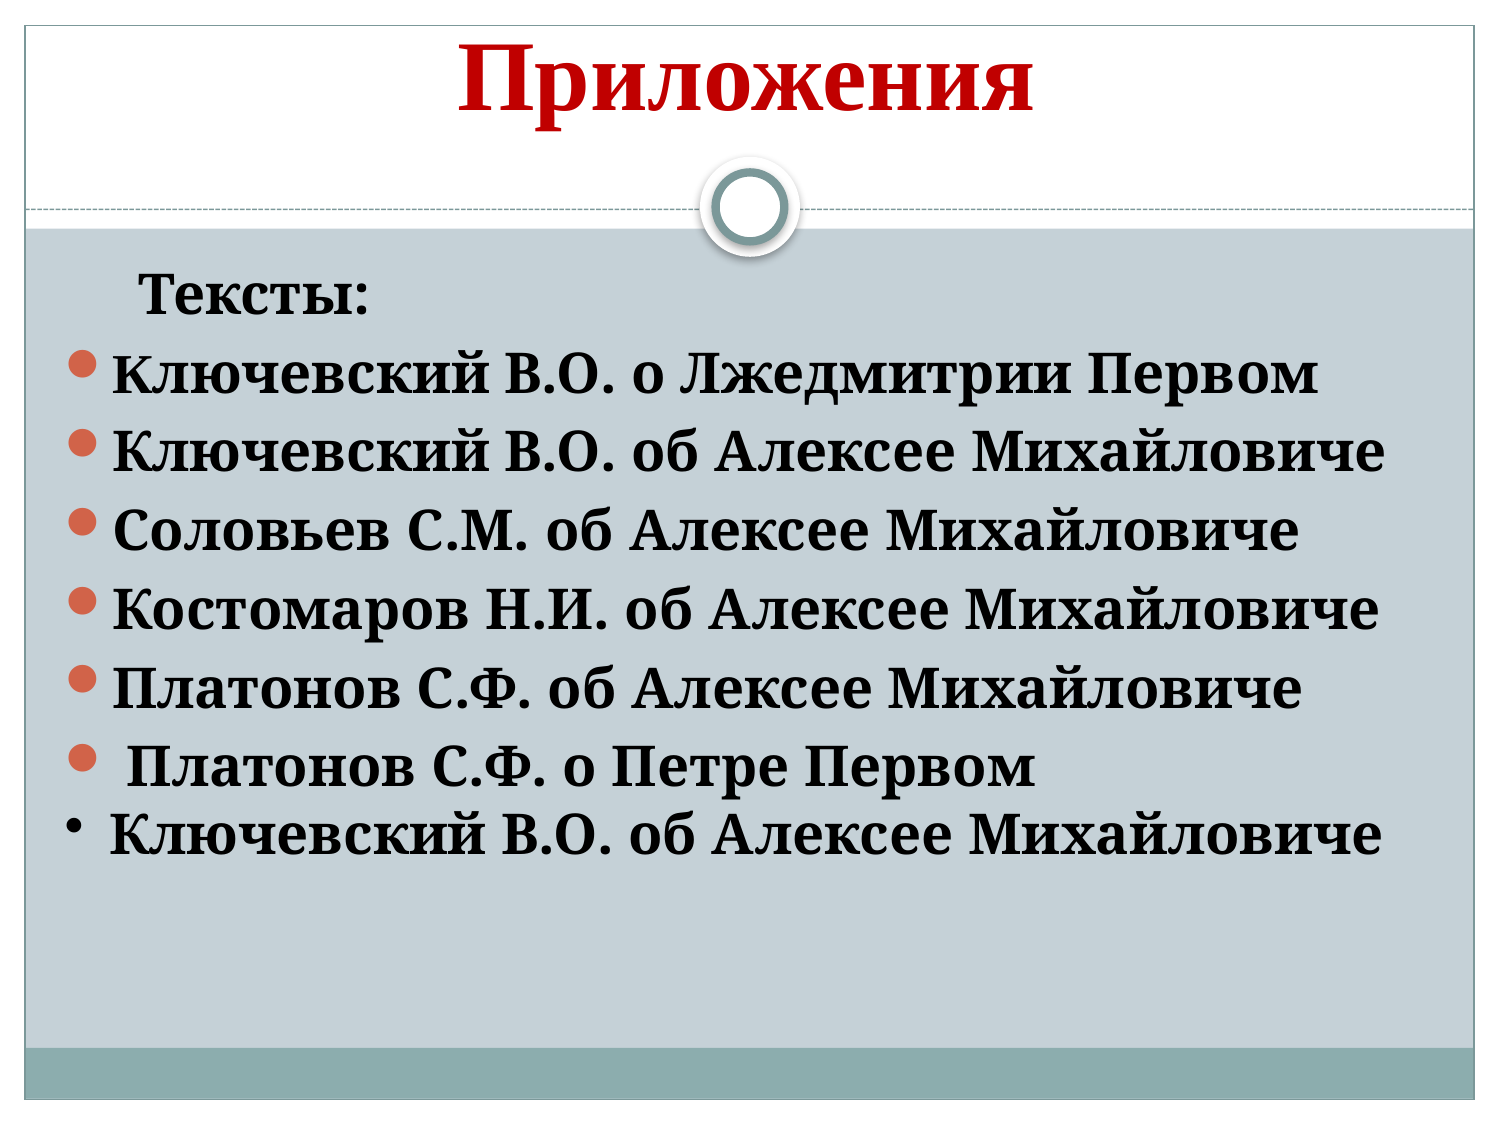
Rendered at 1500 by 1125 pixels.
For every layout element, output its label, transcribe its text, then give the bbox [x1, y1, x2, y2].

list Тексты: Ключевский В.О. о Лжедмитрии Первом Ключевский В.О. об Алексее Михайловиче Соловьев С.М. об Алексее Михайловиче Костомаров Н.И. об Алексее Михайловиче Платонов С.Ф. об Алексее Михайловиче Платонов С.Ф. о Петре Первом Ключевский В.О. об Алексее Михайловиче [49, 250, 1445, 1001]
title Приложения [46, 0, 1448, 259]
